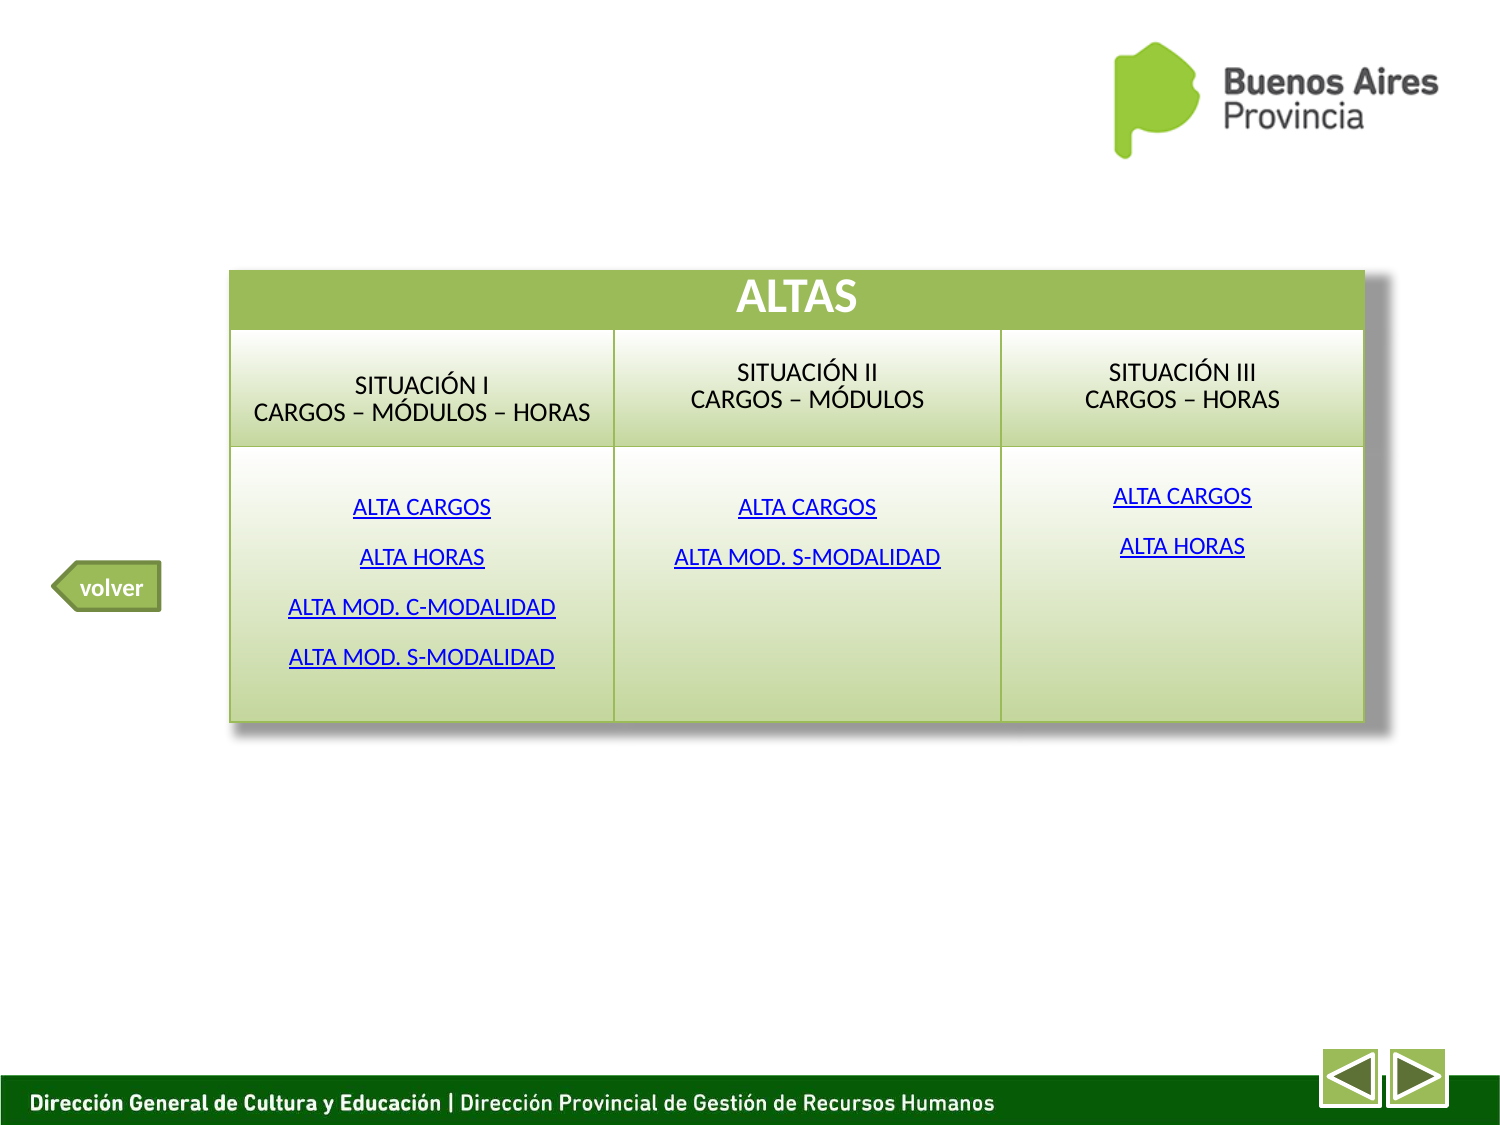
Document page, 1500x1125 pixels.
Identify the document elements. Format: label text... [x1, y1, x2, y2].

picture [0, 1074, 1500, 1125]
table_cell SITUACIÓN I CARGOS – MÓDULOS – HORAS [231, 330, 613, 446]
table_cell SITUACIÓN III CARGOS – HORAS [1002, 330, 1363, 446]
table_cell SITUACIÓN II CARGOS – MÓDULOS [615, 330, 1000, 446]
text_box [1386, 1045, 1449, 1073]
table_cell ALTA CARGOS ALTA HORAS ALTA MOD. C-MODALIDAD ALTA MOD. S-MODALIDAD [231, 447, 613, 721]
table_cell ALTA CARGOS ALTA HORAS [1002, 447, 1363, 721]
text_box volver [50, 560, 162, 612]
text_box [1319, 1045, 1382, 1073]
table_header ALTAS [231, 272, 1363, 328]
picture [1104, 30, 1448, 169]
table_cell ALTA CARGOS ALTA MOD. S-MODALIDAD [615, 447, 1000, 721]
